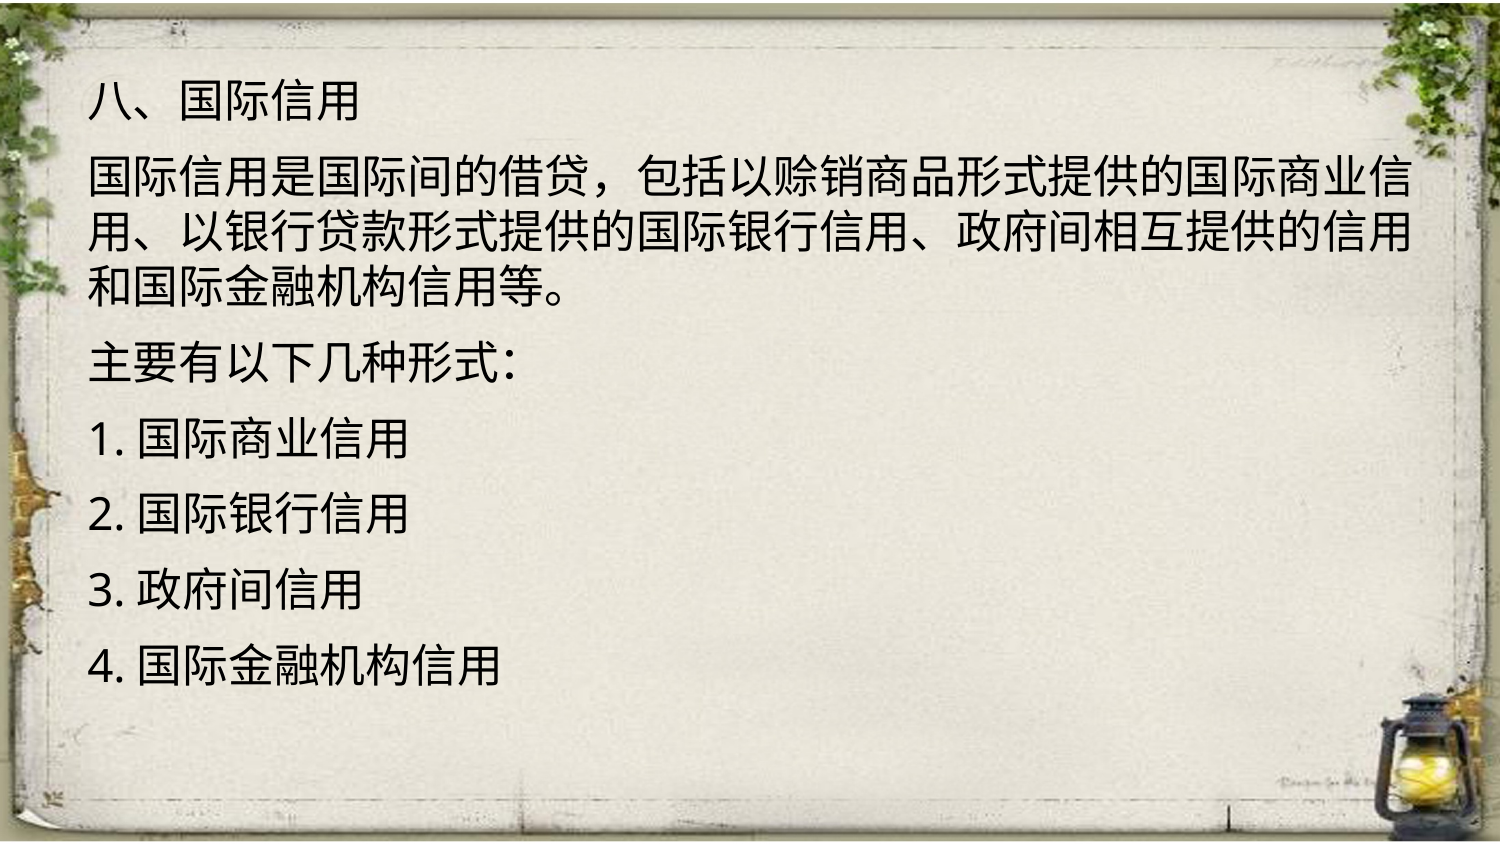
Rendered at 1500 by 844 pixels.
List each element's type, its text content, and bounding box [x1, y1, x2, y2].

picture [0, 0, 1500, 844]
list 八、国际信用 国际信用是国际间的借贷，包括以赊销商品形式提供的国际商业信用、以银行贷款形式提供的国际银行信用、政府间相互提供的信用和国际金融机构信用等。 主要有以下几种形式： 1.国际商业信用 2.国际银行信用 3.政府间信用 4.国际金融机构信用 [72, 64, 1448, 804]
